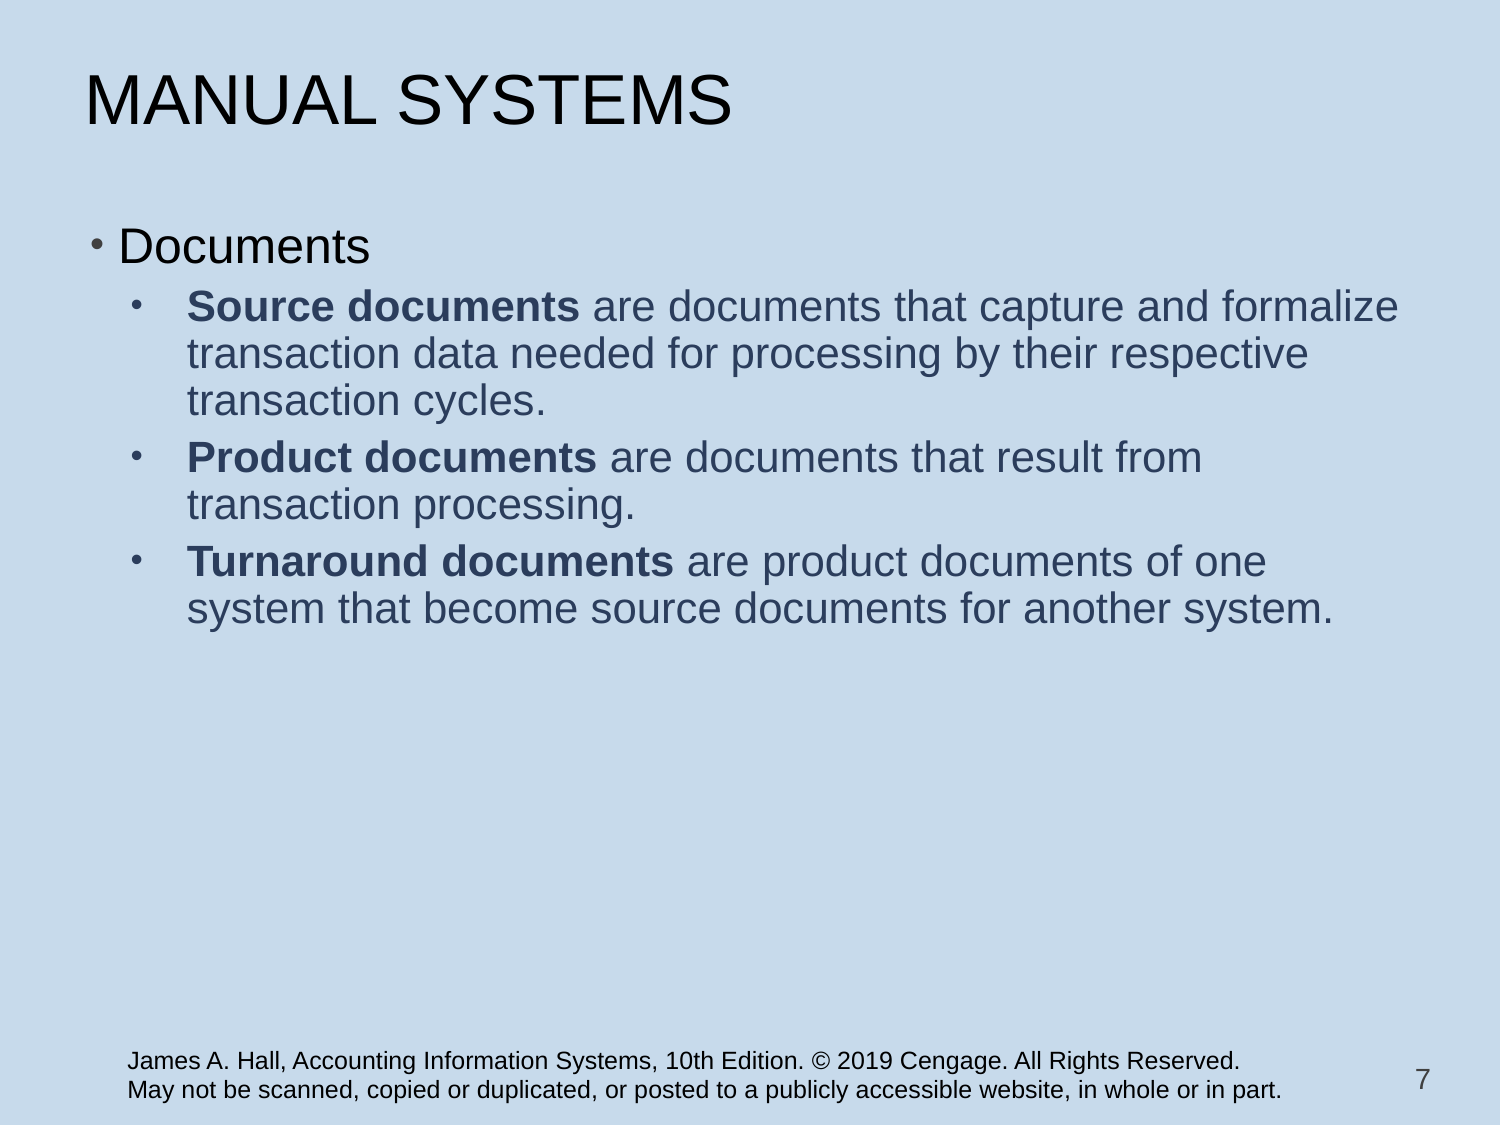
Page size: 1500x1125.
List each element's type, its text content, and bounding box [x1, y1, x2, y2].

title MANUAL SYSTEMS [69, 62, 1420, 188]
slide_number 7 [1400, 1052, 1488, 1113]
list Documents Source documents are documents that capture and formalize transaction data needed for processing by their respective transaction cycles. Product documents are documents that result from transaction processing. Turnaround documents are product documents of one system that become source documents for another system. [75, 212, 1426, 1000]
